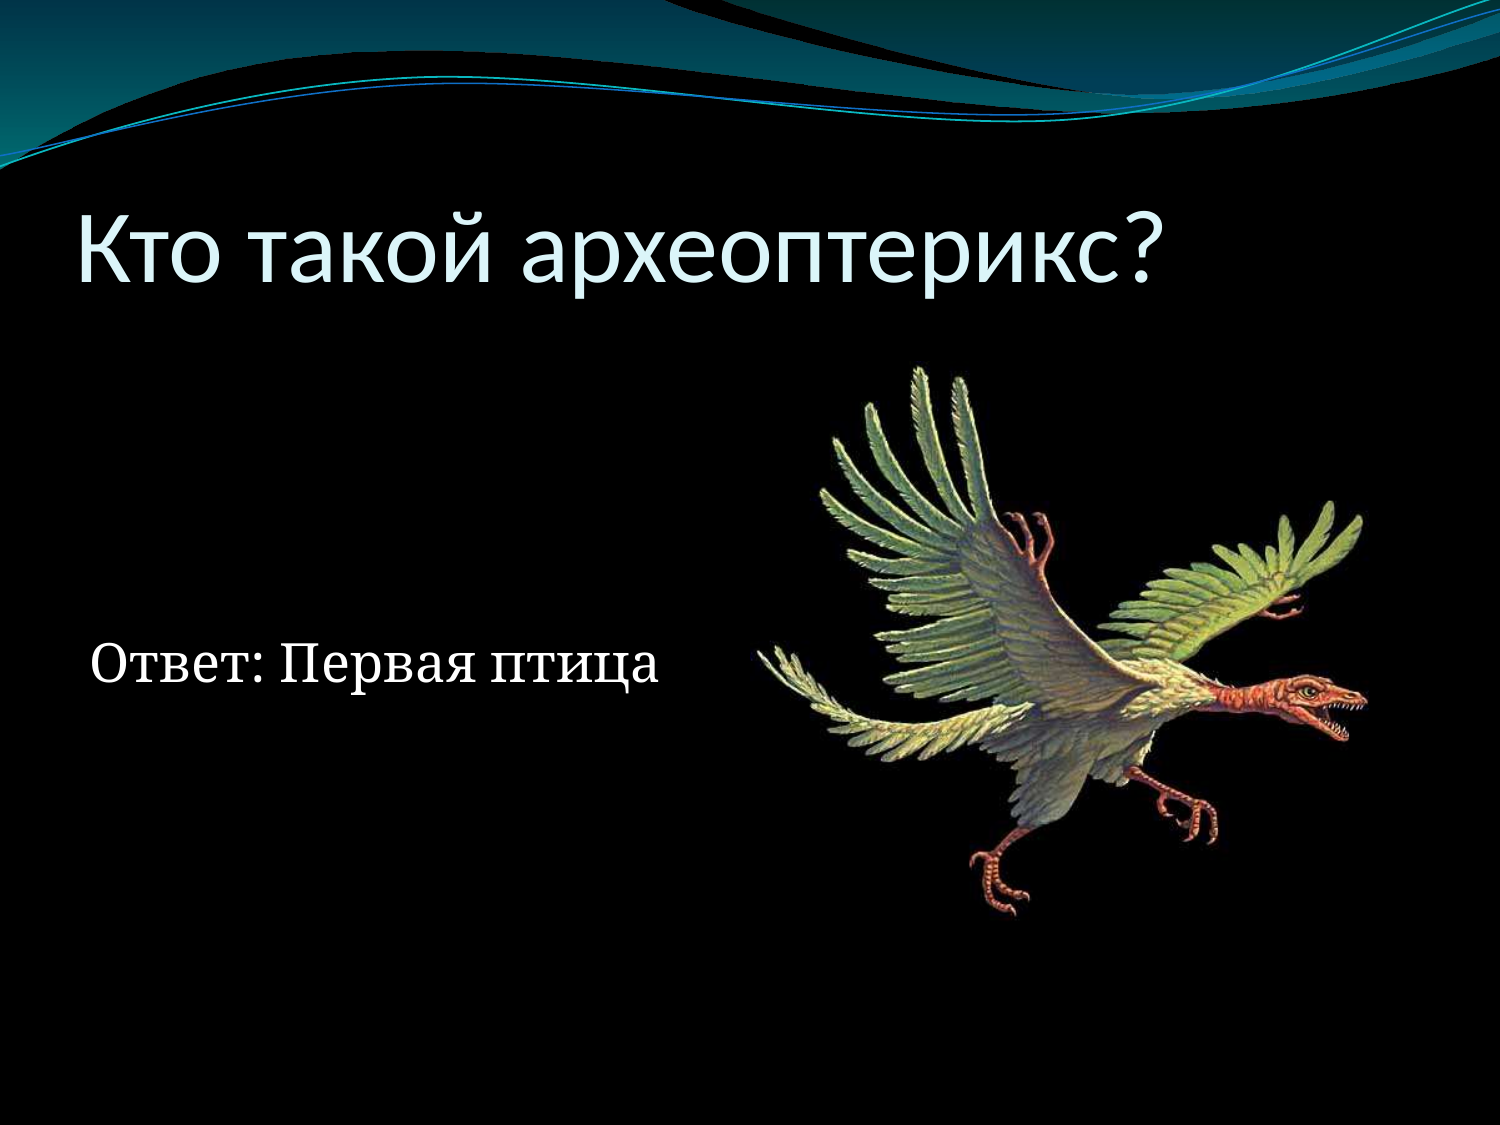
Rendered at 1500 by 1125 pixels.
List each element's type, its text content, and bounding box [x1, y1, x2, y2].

title Кто такой археоптерикс? [75, 115, 1425, 303]
list Ответ: Первая птица [75, 317, 1425, 1038]
picture [749, 361, 1374, 924]
